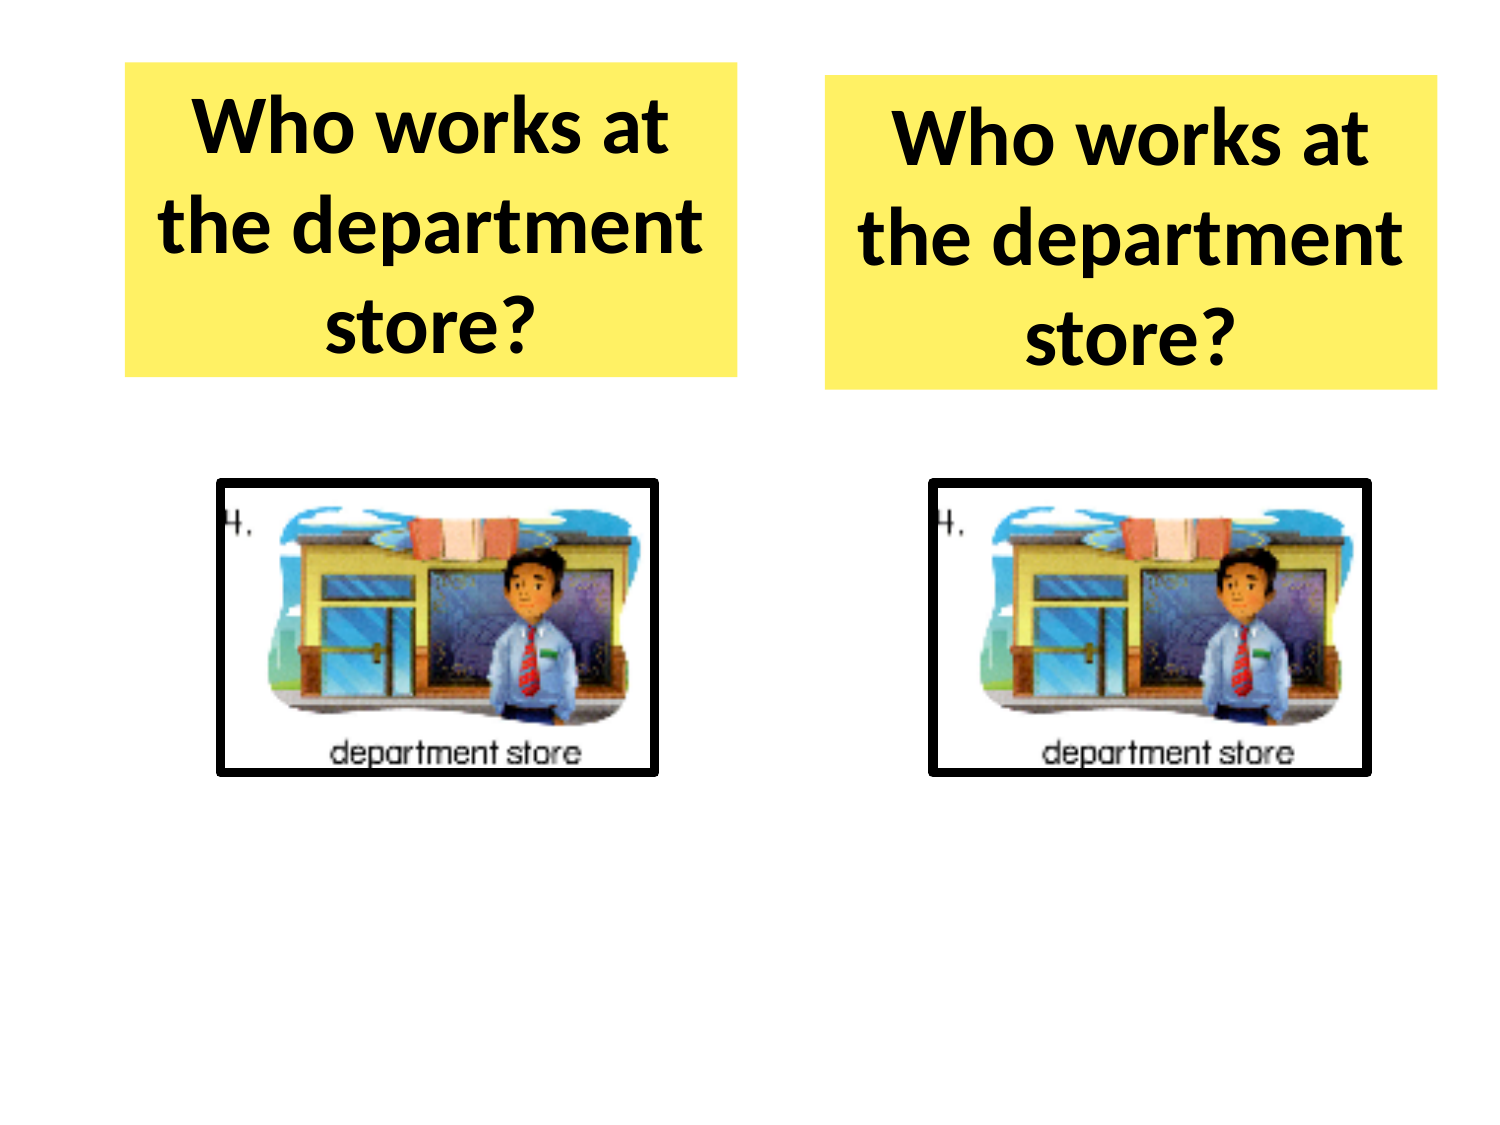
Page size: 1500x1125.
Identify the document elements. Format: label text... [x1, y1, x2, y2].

picture [224, 487, 651, 769]
text_box Who works at the department store? [124, 62, 738, 378]
picture [937, 487, 1363, 769]
text_box Who works at the department store? [824, 75, 1438, 390]
